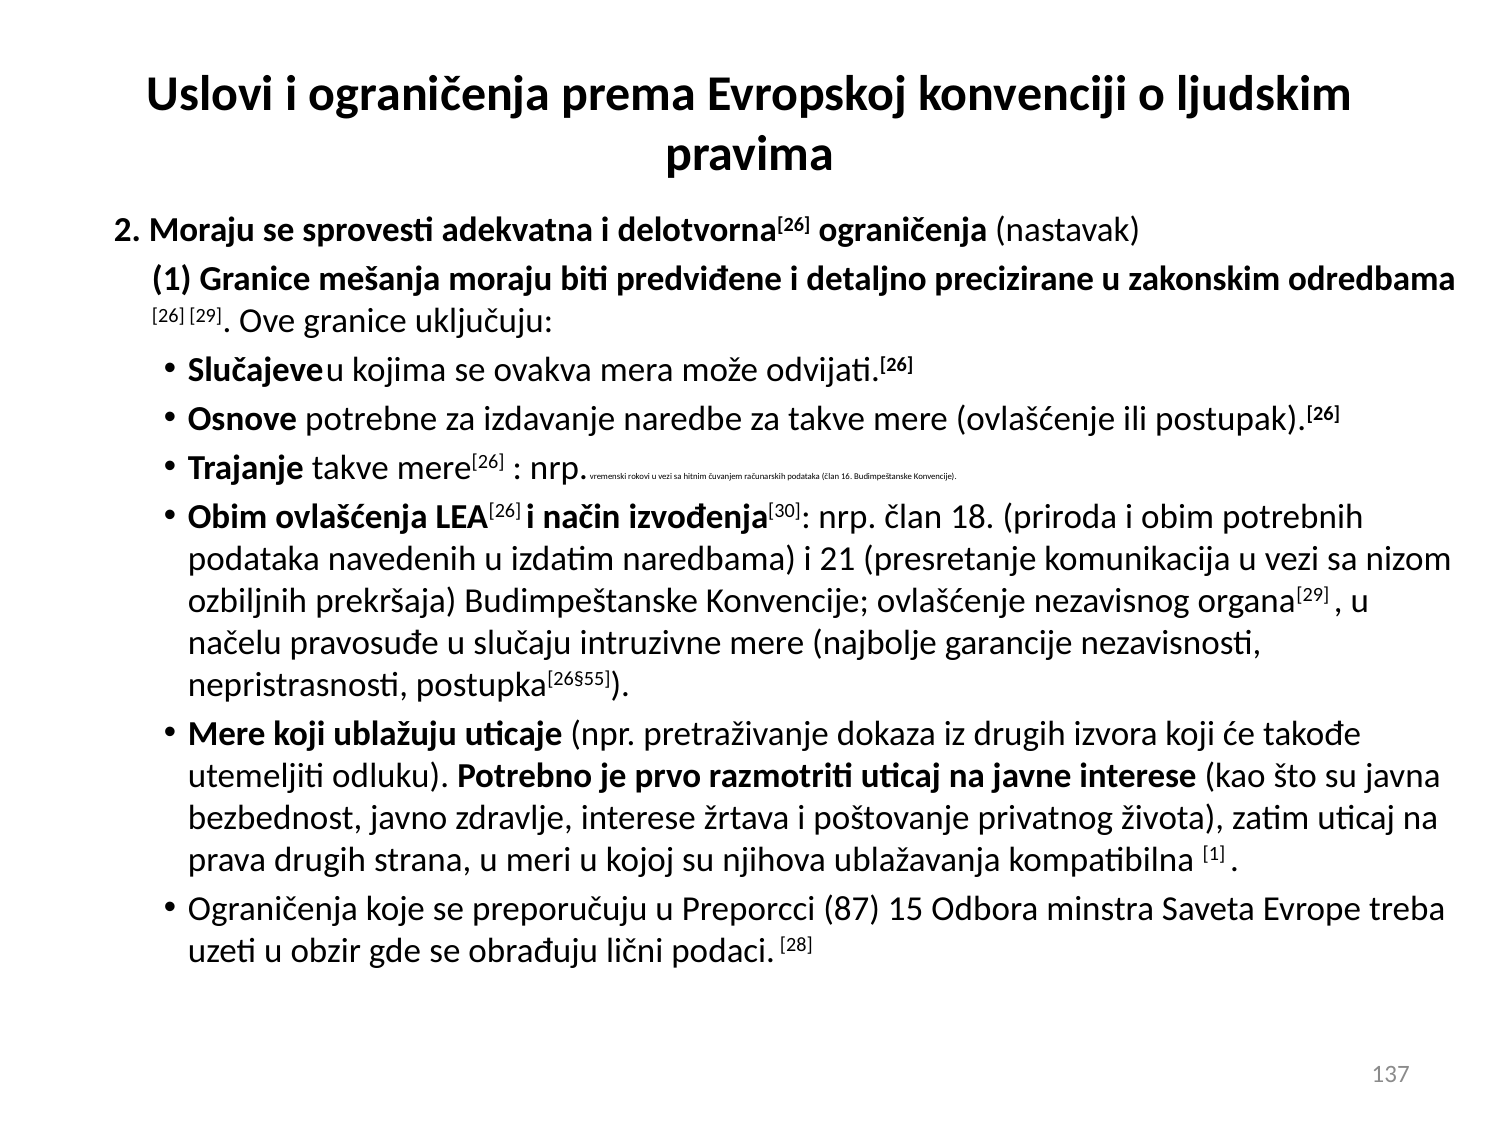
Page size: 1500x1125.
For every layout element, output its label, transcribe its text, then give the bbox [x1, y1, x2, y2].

slide_number 137 [1074, 1042, 1425, 1103]
list 2. Moraju se sprovesti adekvatna i delotvorna[26] ograničenja (nastavak) (1) Granice mešanja moraju biti predviđene i detaljno precizirane u zakonskim odredbama [26] [29]. Ove granice uključuju: Slučajeve u kojima se ovakva mera može odvijati.[26] Osnove potrebne za izdavanje naredbe za takve mere (ovlašćenje ili postupak).[26] Trajanje takve mere[26] : nrp. vremenski rokovi u vezi sa hitnim čuvanjem računarskih podataka (član 16. Budimpeštanske Konvencije). Obim ovlašćenja LEA[26] i način izvođenja[30]: nrp. član 18. (priroda i obim potrebnih podataka navedenih u izdatim naredbama) i 21 (presretanje komunikacija u vezi sa nizom ozbiljnih prekršaja) Budimpeštanske Konvencije; ovlašćenje nezavisnog organa[29] , u načelu pravosuđe u slučaju intruzivne mere (najbolje garancije nezavisnosti, nepristrasnosti, postupka[26§55]). Mere koji ublažuju uticaje (npr. pretraživanje dokaza iz drugih izvora koji će takođe utemeljiti odluku). Potrebno je prvo razmotriti uticaj na javne interese (kao što su javna bezbednost, javno zdravlje, interese žrtava i poštovanje privatnog života), zatim uticaj na prava drugih strana, u meri u kojoj su njihova ublažavanja kompatibilna [1] . Ograničenja koje se preporučuju u Preporcci (87) 15 Odbora minstra Saveta Evrope treba uzeti u obzir gde se obrađuju lični podaci. [28] [74, 198, 1479, 1016]
title Uslovi i ograničenja prema Evropskoj konvenciji o ljudskim pravima [74, 44, 1426, 196]
